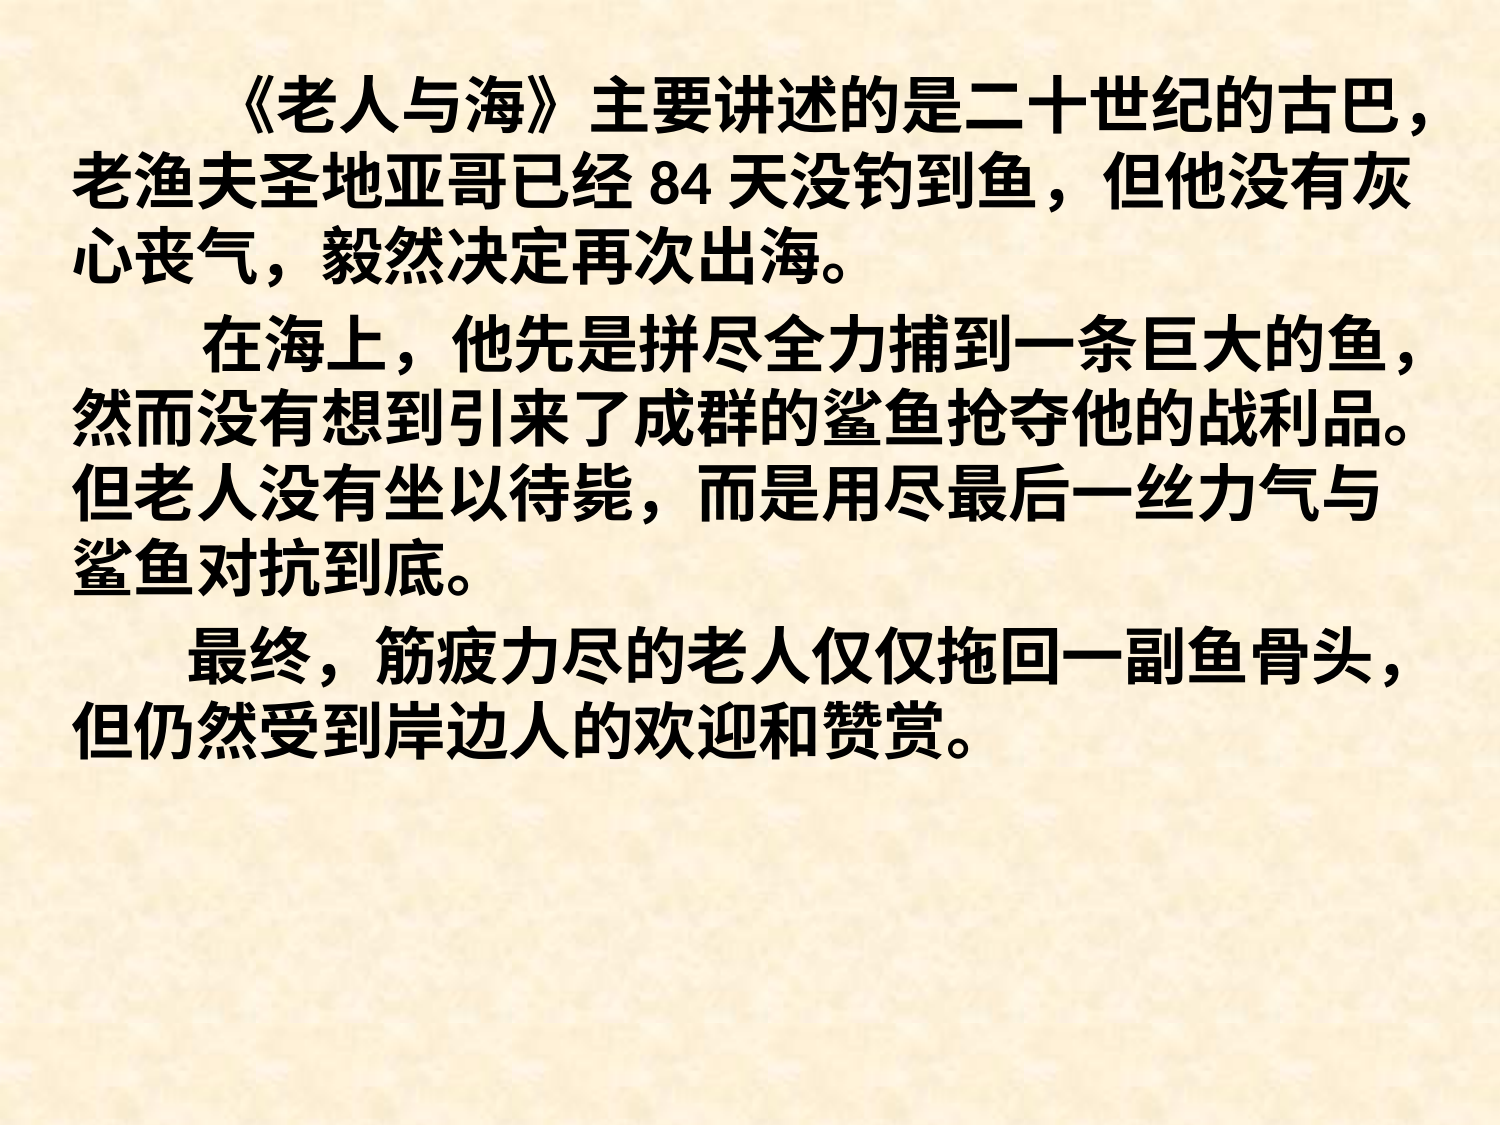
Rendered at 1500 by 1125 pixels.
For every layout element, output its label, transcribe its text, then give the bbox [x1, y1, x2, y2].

picture [0, 0, 1500, 1125]
list 《老人与海》主要讲述的是二十世纪的古巴，老渔夫圣地亚哥已经84天没钓到鱼，但他没有灰心丧气，毅然决定再次出海。 在海上，他先是拼尽全力捕到一条巨大的鱼，然而没有想到引来了成群的鲨鱼抢夺他的战利品。但老人没有坐以待毙，而是用尽最后一丝力气与鲨鱼对抗到底。 最终，筋疲力尽的老人仅仅拖回一副鱼骨头，但仍然受到岸边人的欢迎和赞赏。 [0, 54, 1454, 1005]
